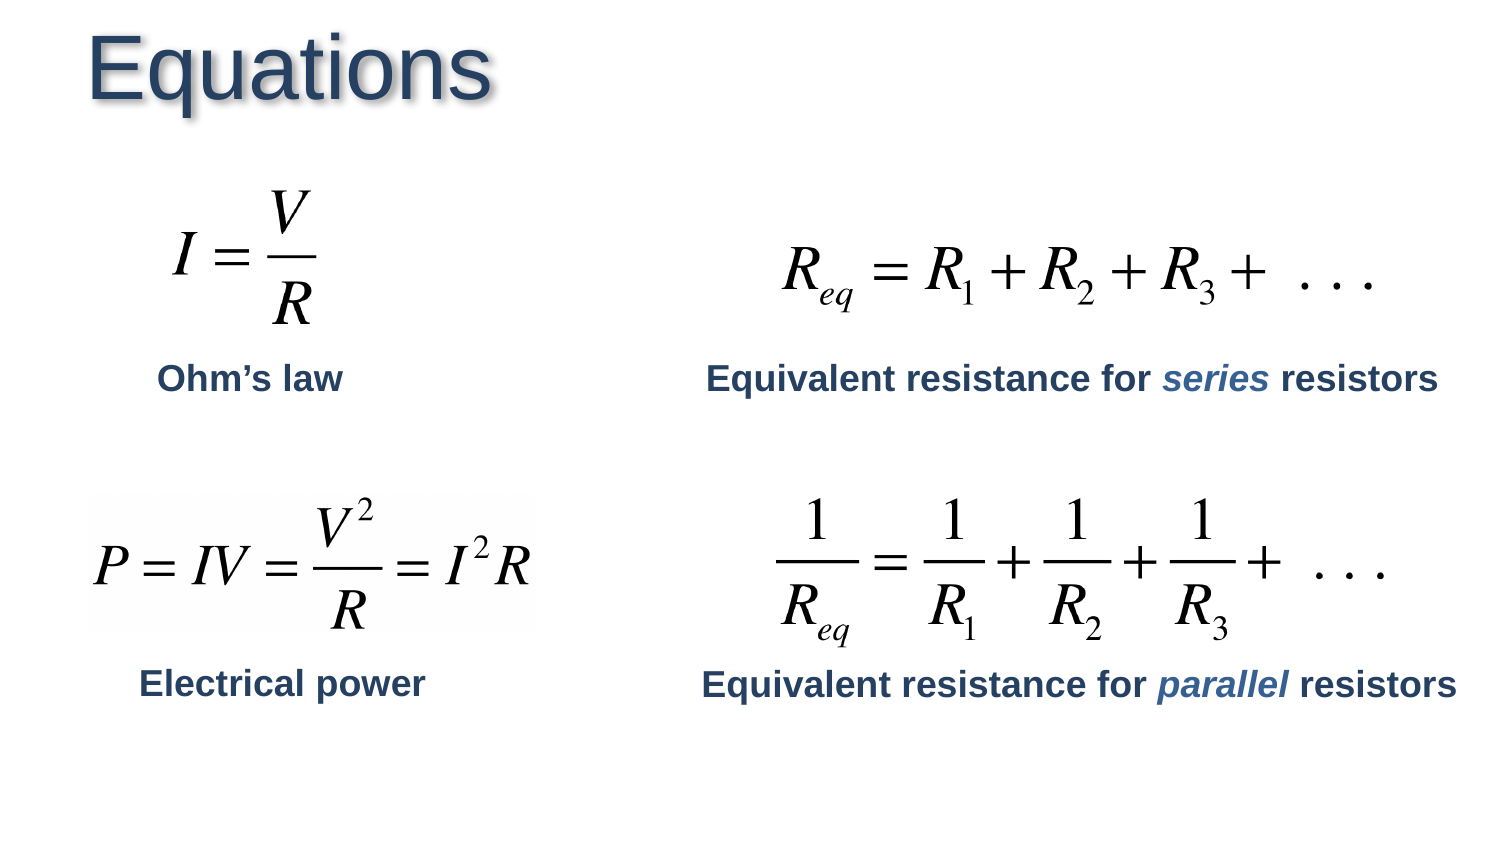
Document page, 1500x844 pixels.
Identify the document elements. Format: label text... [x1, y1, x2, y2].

picture [779, 239, 1377, 315]
title Equations [70, 0, 728, 206]
picture [167, 186, 319, 327]
picture [761, 490, 1392, 650]
picture [89, 490, 534, 633]
text_box Equivalent resistance for series resistors [691, 347, 1475, 407]
text_box Electrical power [123, 651, 464, 724]
text_box Ohm’s law [142, 347, 402, 413]
text_box Equivalent resistance for parallel resistors [686, 652, 1500, 713]
